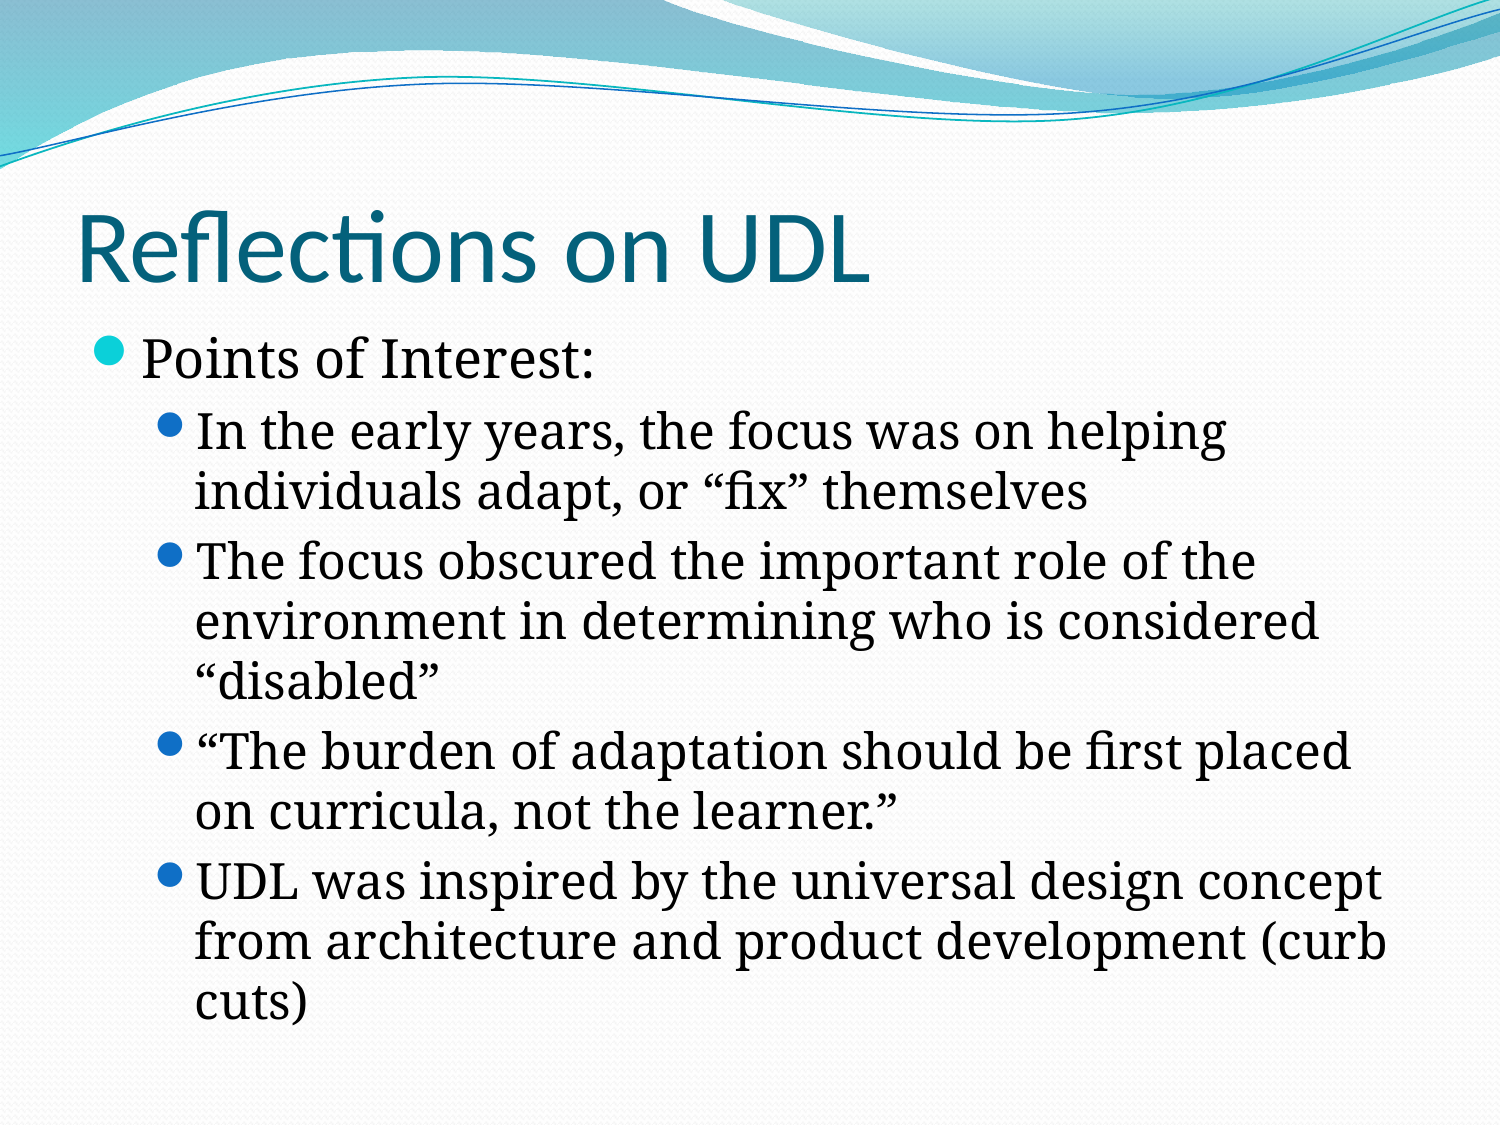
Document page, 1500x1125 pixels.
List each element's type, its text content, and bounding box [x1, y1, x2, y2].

list Points of Interest: In the early years, the focus was on helping individuals adapt, or “fix” themselves The focus obscured the important role of the environment in determining who is considered “disabled” “The burden of adaptation should be first placed on curricula, not the learner.” UDL was inspired by the universal design concept from architecture and product development (curb cuts) [75, 317, 1425, 1038]
title Reflections on UDL [75, 115, 1425, 303]
